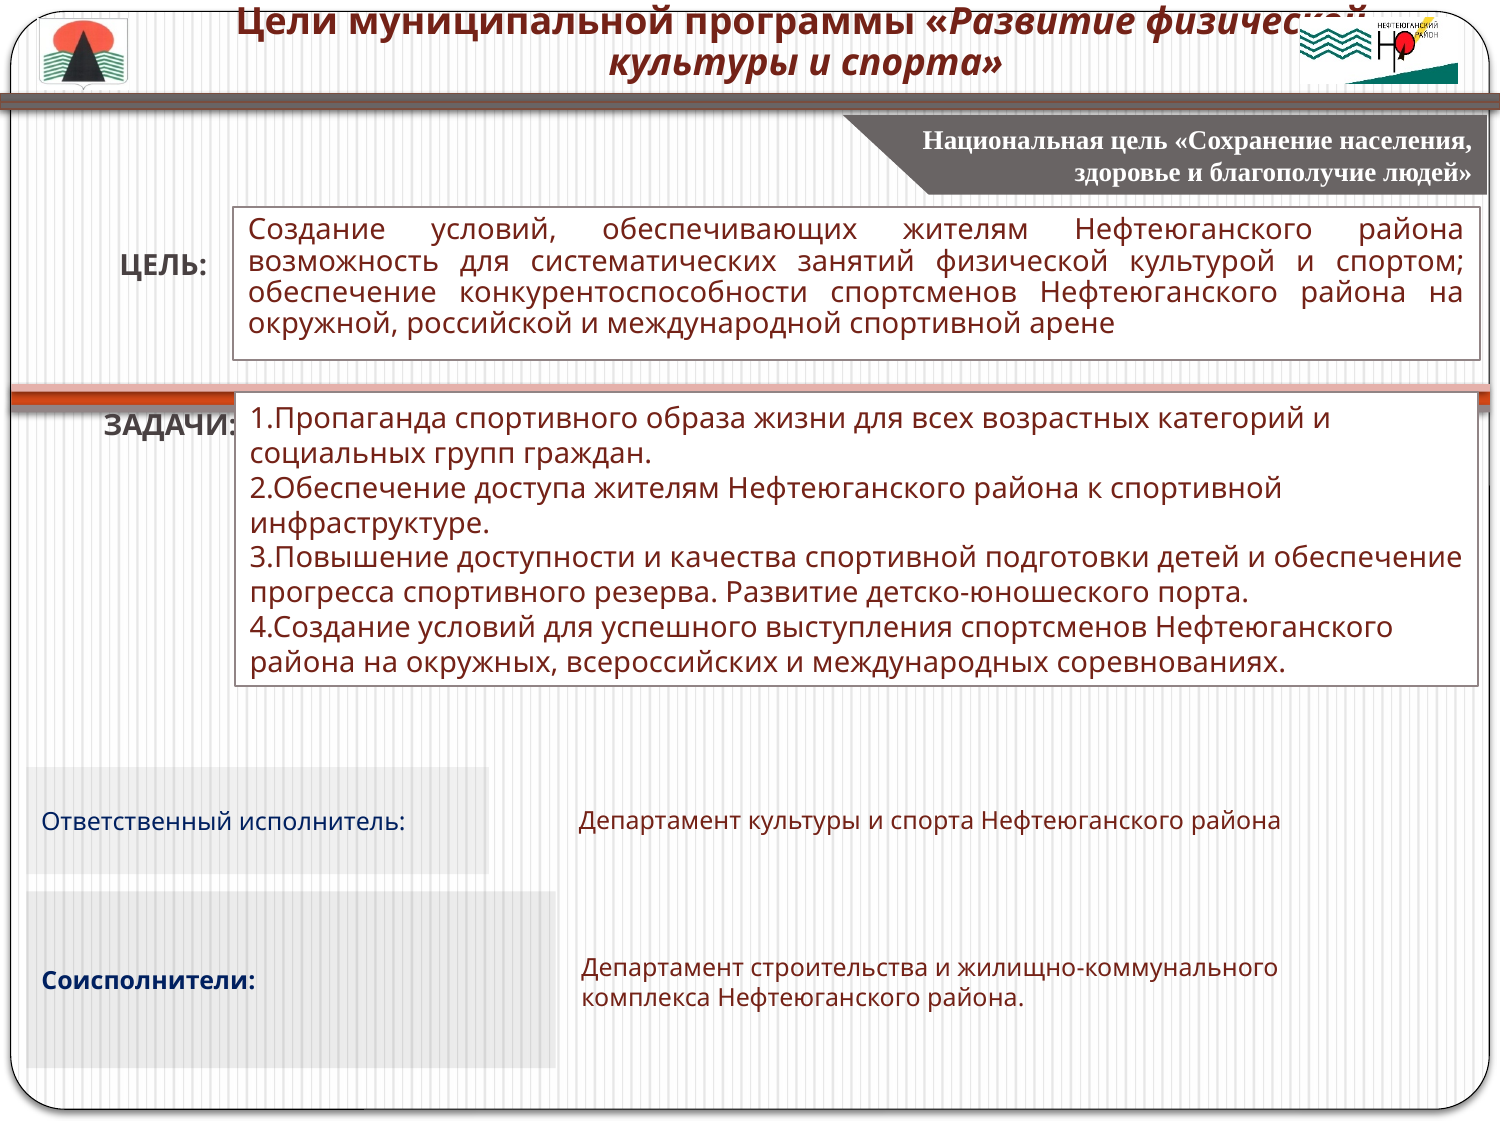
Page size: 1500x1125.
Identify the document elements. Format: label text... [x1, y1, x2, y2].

picture [36, 18, 129, 90]
text_box [86, 926, 1432, 1097]
text_box Департамент строительства и жилищно-коммунального комплекса Нефтеюганского района. [566, 943, 1370, 1019]
text_box Департамент культуры и спорта Нефтеюганского района [564, 797, 1351, 872]
text_box ЦЕЛЬ: [104, 238, 223, 289]
text_box ЗАДАЧИ: [88, 399, 234, 449]
text_box Цели муниципальной программы «Развитие физической культуры и спорта» [96, 0, 1500, 91]
text_box Создание условий, обеспечивающих жителям Нефтеюганского района возможность для систематических занятий физической культурой и спортом; обеспечение конкурентоспособности спортсменов Нефтеюганского района на окружной, российской и международной спортивной арене [232, 206, 1481, 361]
text_box Ответственный исполнитель: [25, 766, 490, 875]
picture [1300, 16, 1459, 84]
text_box Соисполнители: [25, 890, 557, 1069]
text_box Национальная цель «Сохранение населения, здоровье и благополучие людей» [847, 119, 1487, 195]
text_box 1.Пропаганда спортивного образа жизни для всех возрастных категорий и социальных групп граждан. 2.Обеспечение доступа жителям Нефтеюганского района к спортивной инфраструктуре. 3.Повышение доступности и качества спортивной подготовки детей и обеспечение прогресса спортивного резерва. Развитие детско-юношеского порта. 4.Создание условий для успешного выступления спортсменов Нефтеюганского района на окружных, всероссийских и международных соревнованиях. [234, 391, 1479, 687]
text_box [0, 93, 1500, 110]
